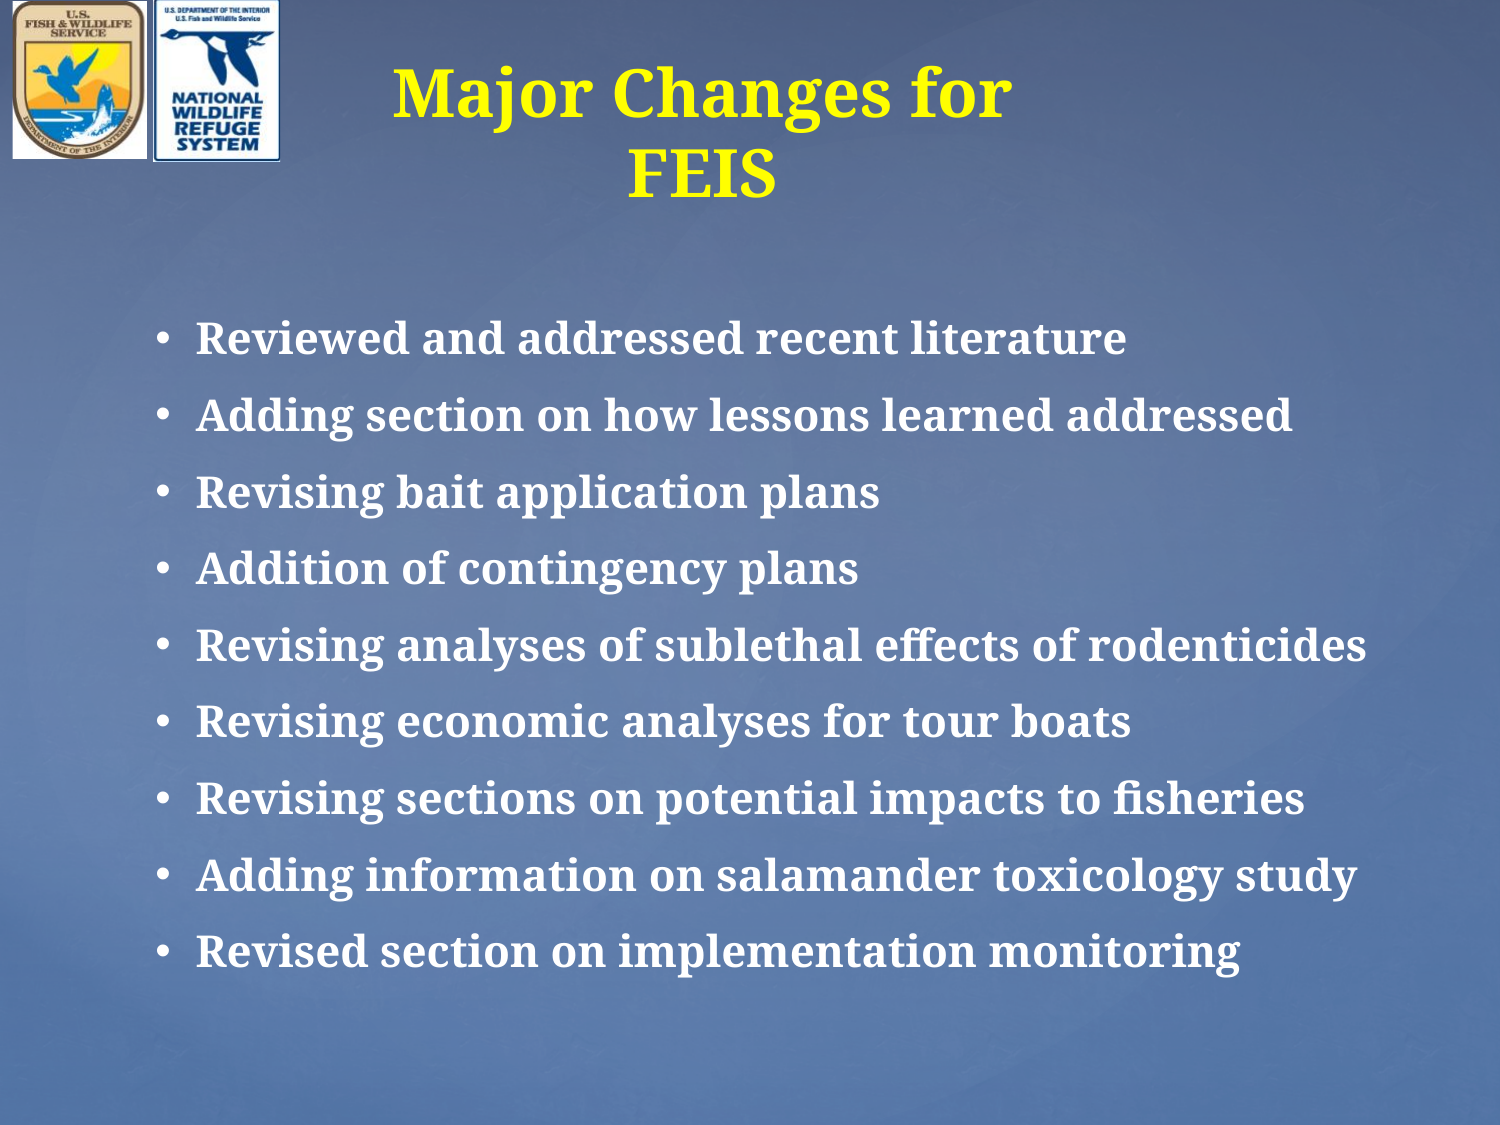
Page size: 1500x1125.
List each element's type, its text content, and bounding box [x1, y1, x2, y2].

picture [11, 1, 148, 160]
list Reviewed and addressed recent literature Adding section on how lessons learned addressed Revising bait application plans Addition of contingency plans Revising analyses of sublethal effects of rodenticides Revising economic analyses for tour boats Revising sections on potential impacts to fisheries Adding information on salamander toxicology study Revised section on implementation monitoring [137, 262, 1400, 1025]
title Major Changes for FEIS [318, 87, 1088, 218]
picture [152, 0, 281, 163]
